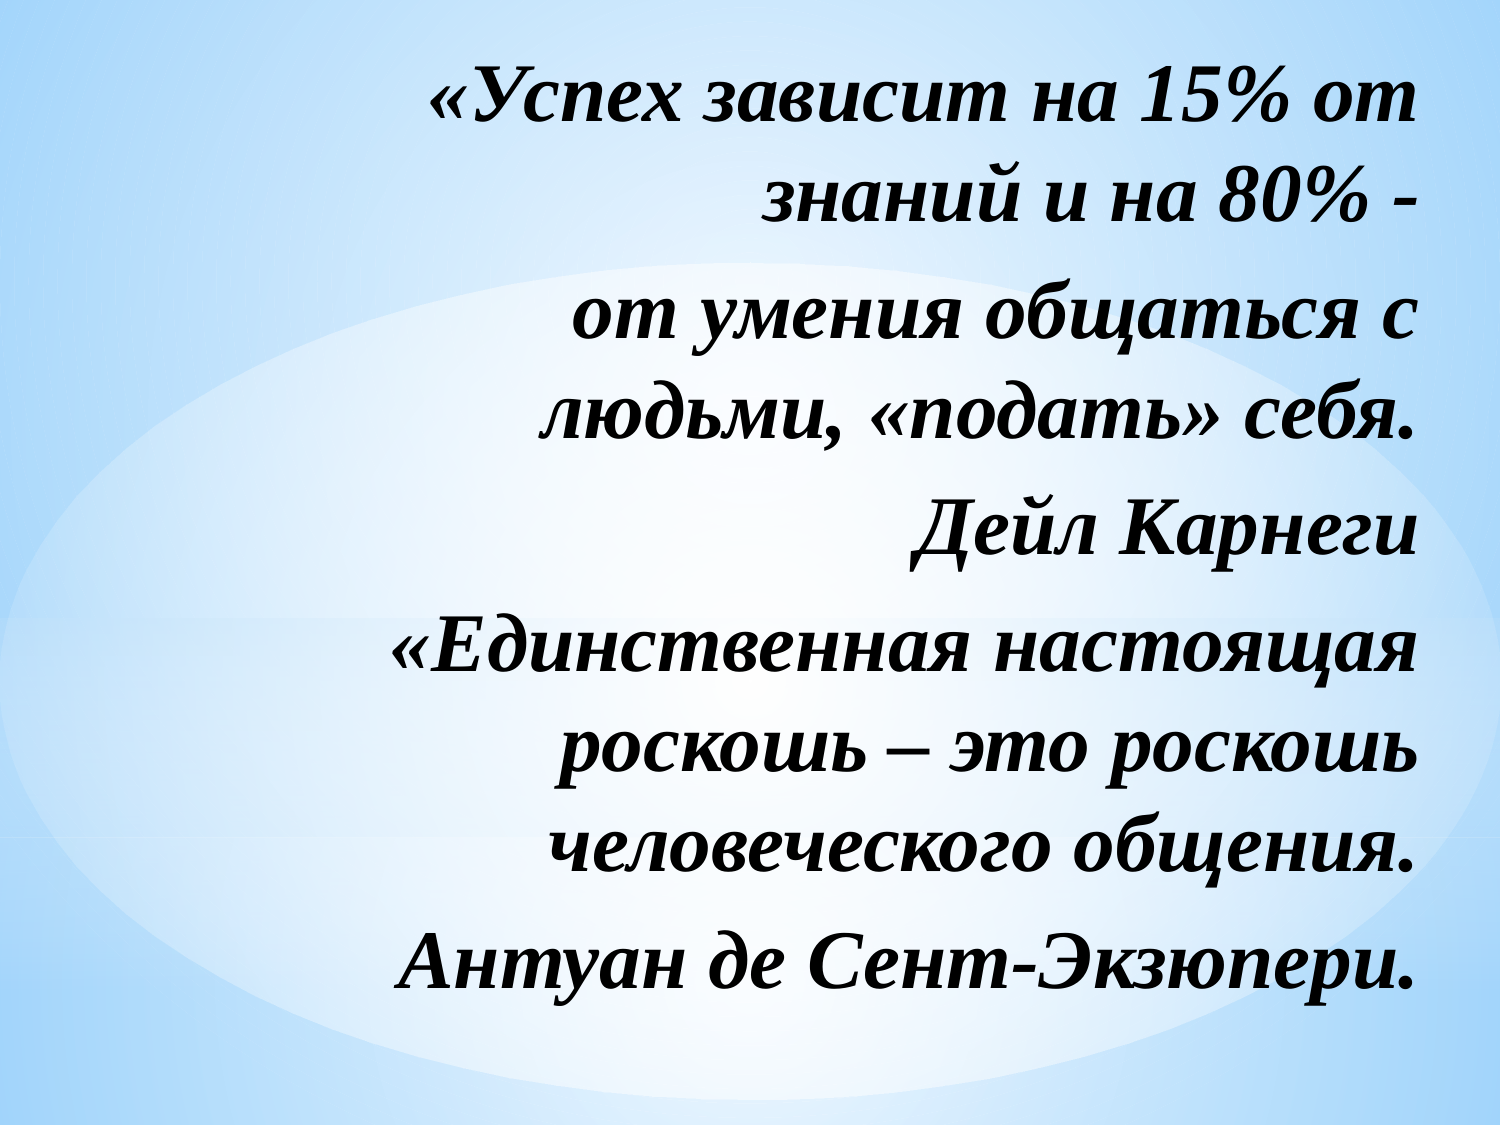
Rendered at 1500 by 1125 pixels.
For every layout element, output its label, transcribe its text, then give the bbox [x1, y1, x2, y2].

list «Успех зависит на 15% от знаний и на 80% - от умения общаться с людьми, «подать» себя. Дейл Карнеги «Единственная настоящая роскошь – это роскошь человеческого общения. Антуан де Сент-Экзюпери. [242, 30, 1436, 1047]
